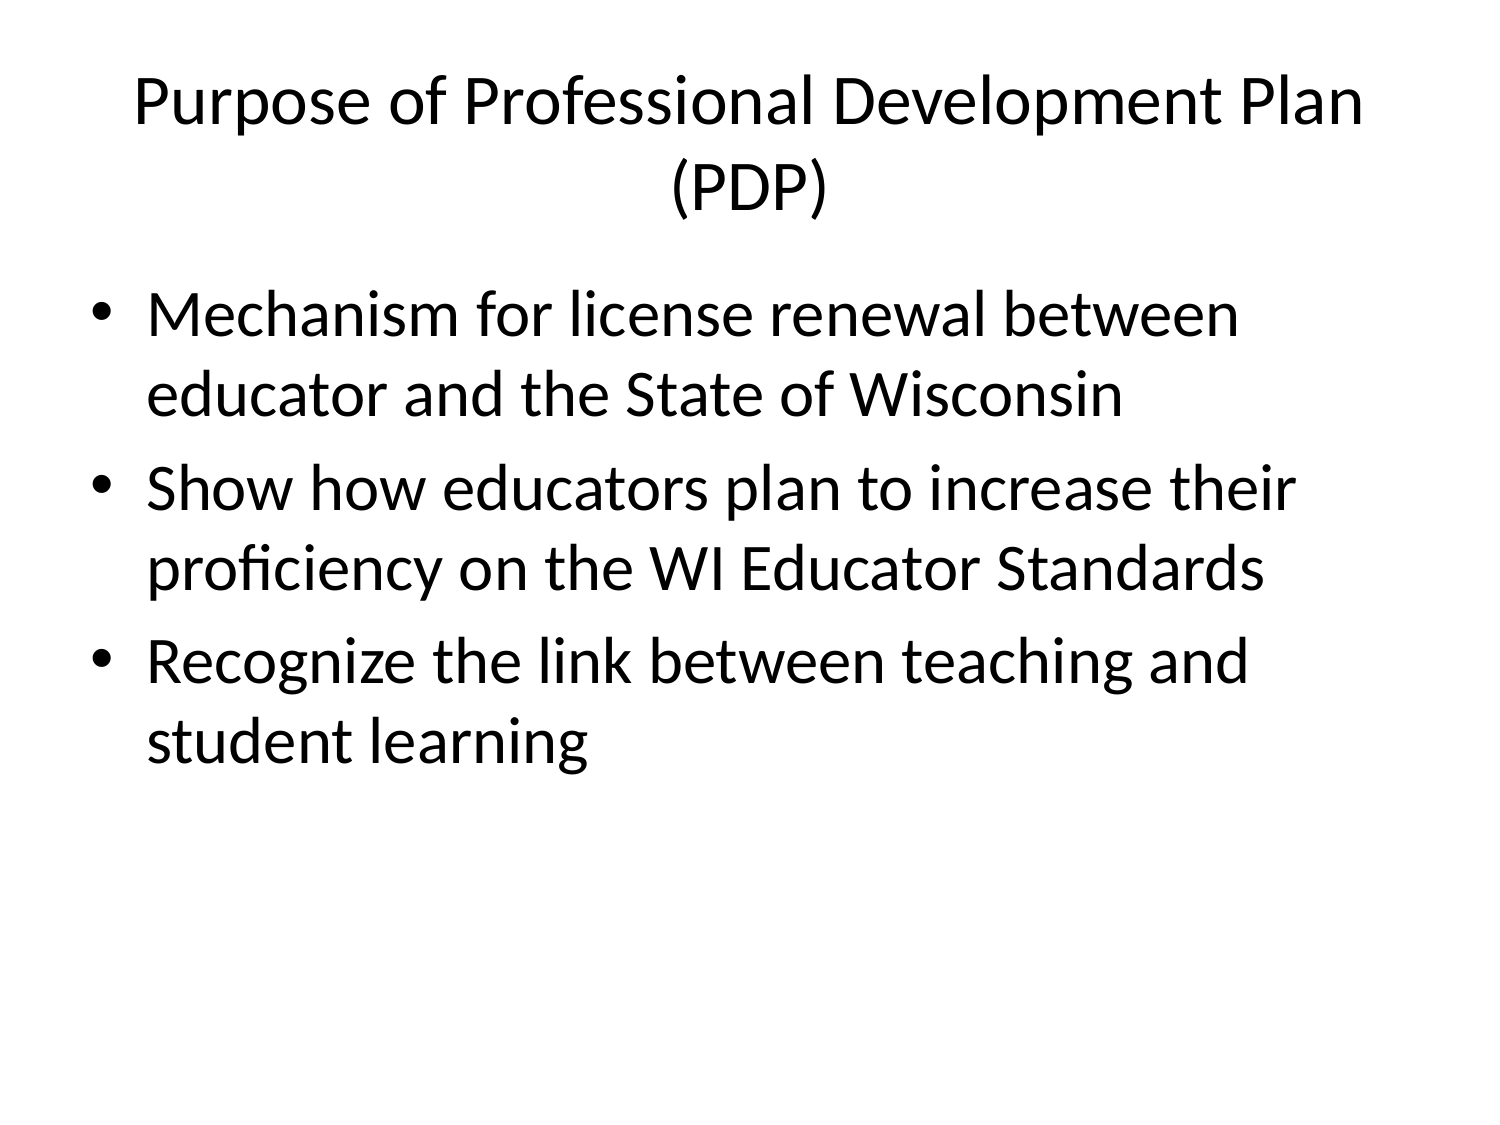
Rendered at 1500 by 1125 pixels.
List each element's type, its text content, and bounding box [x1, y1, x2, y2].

title Purpose of Professional Development Plan (PDP) [75, 45, 1425, 233]
list Mechanism for license renewal between educator and the State of Wisconsin Show how educators plan to increase their proficiency on the WI Educator Standards Recognize the link between teaching and student learning [75, 262, 1425, 1005]
